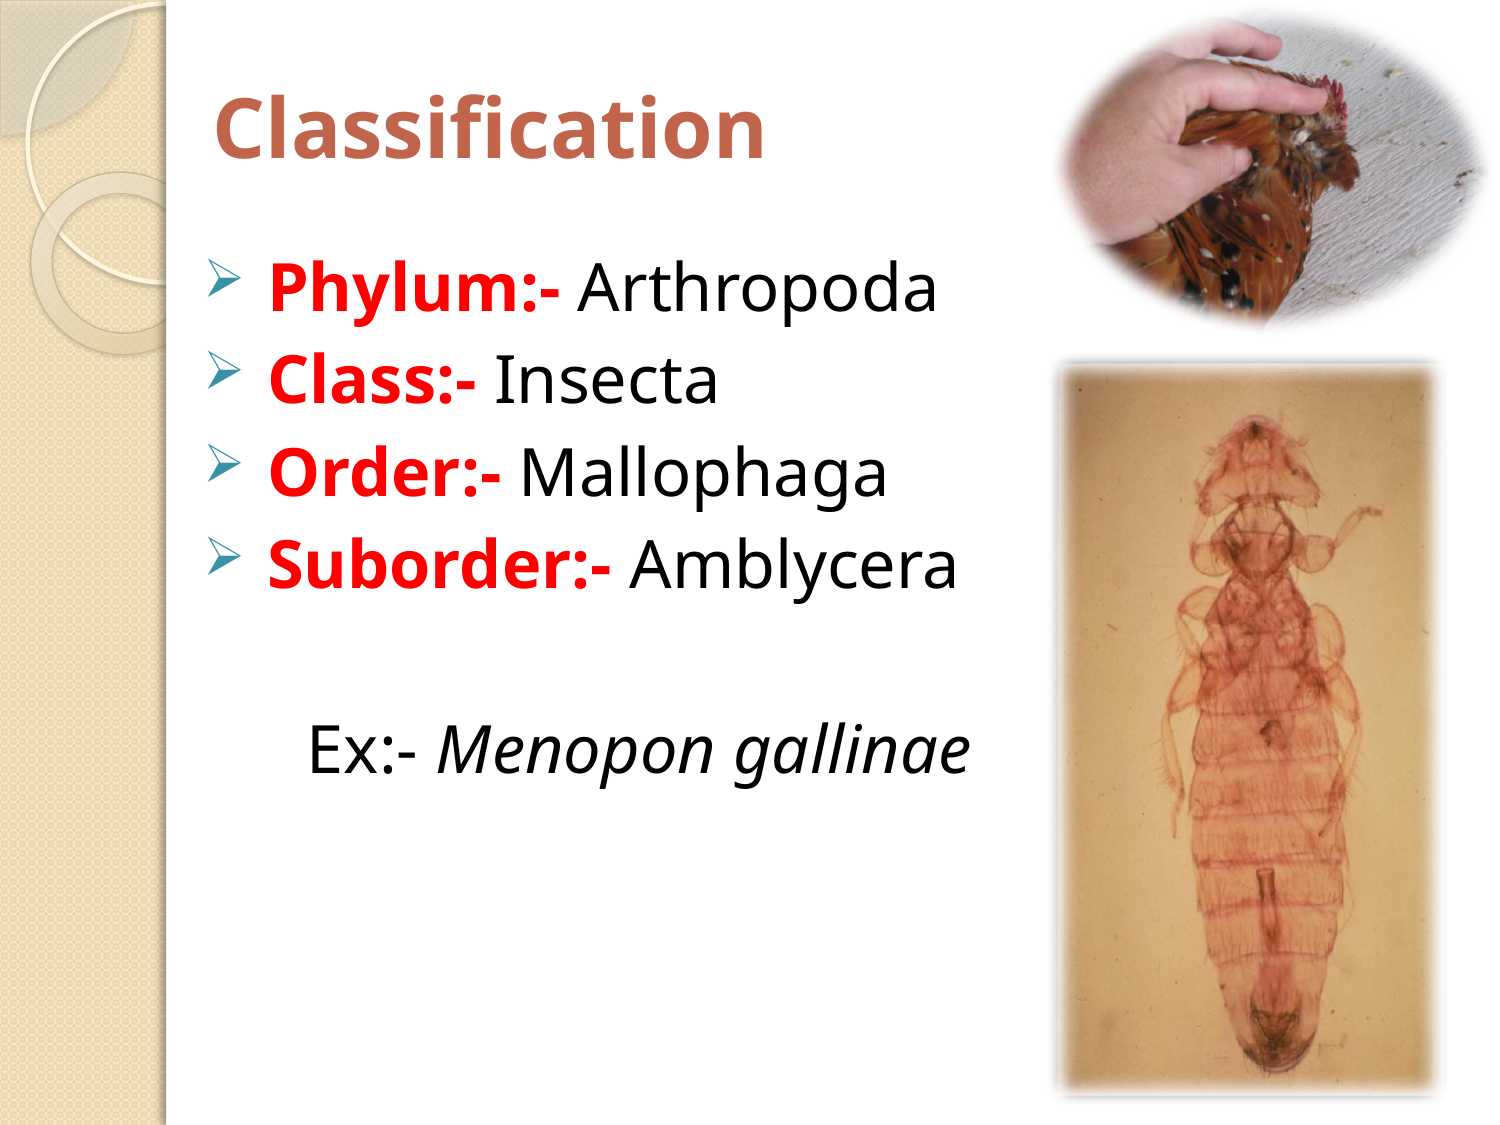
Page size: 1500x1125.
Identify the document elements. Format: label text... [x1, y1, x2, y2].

picture [1045, 0, 1497, 338]
list Phylum:- Arthropoda Class:- Insecta Order:- Mallophaga Suborder:- Amblycera Ex:- Menopon gallinae [174, 237, 1044, 1100]
title Classification [174, 45, 1038, 200]
picture [1045, 351, 1449, 1107]
